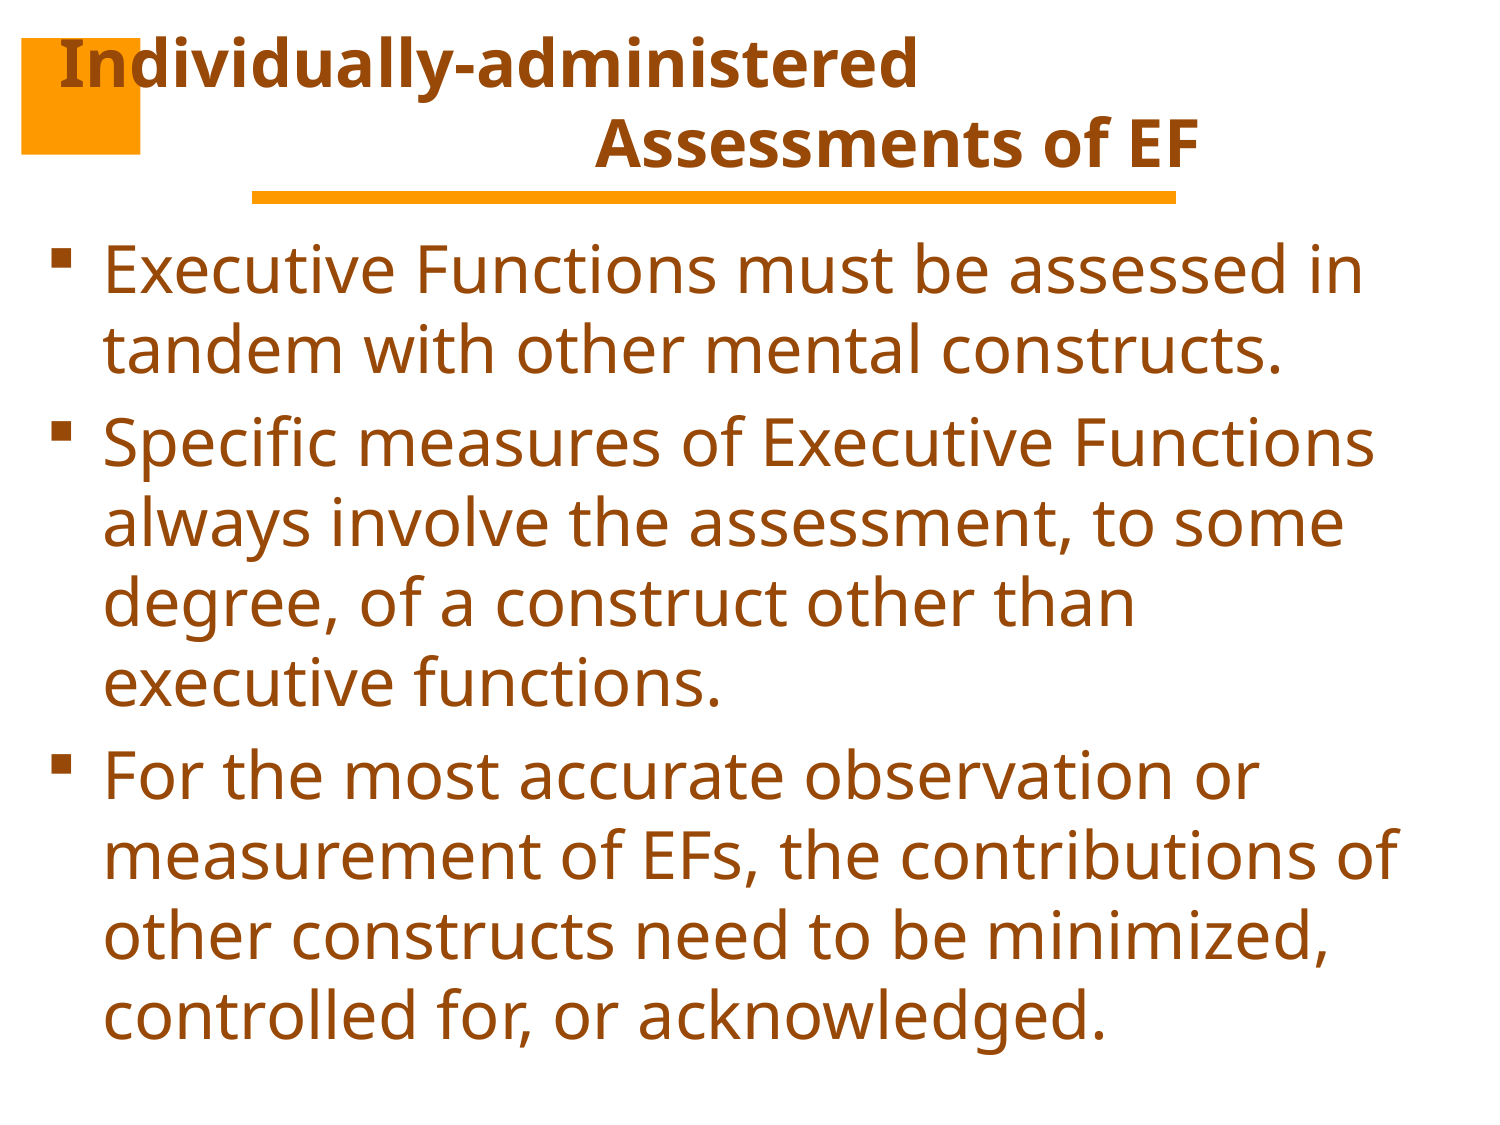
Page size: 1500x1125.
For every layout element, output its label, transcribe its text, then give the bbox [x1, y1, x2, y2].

list Executive Functions must be assessed in tandem with other mental constructs. Specific measures of Executive Functions always involve the assessment, to some degree, of a construct other than executive functions. For the most accurate observation or measurement of EFs, the contributions of other constructs need to be minimized, controlled for, or acknowledged. [30, 218, 1463, 1096]
title Individually-administered Assessments of EF [44, 16, 1385, 185]
text_box [19, 36, 44, 157]
